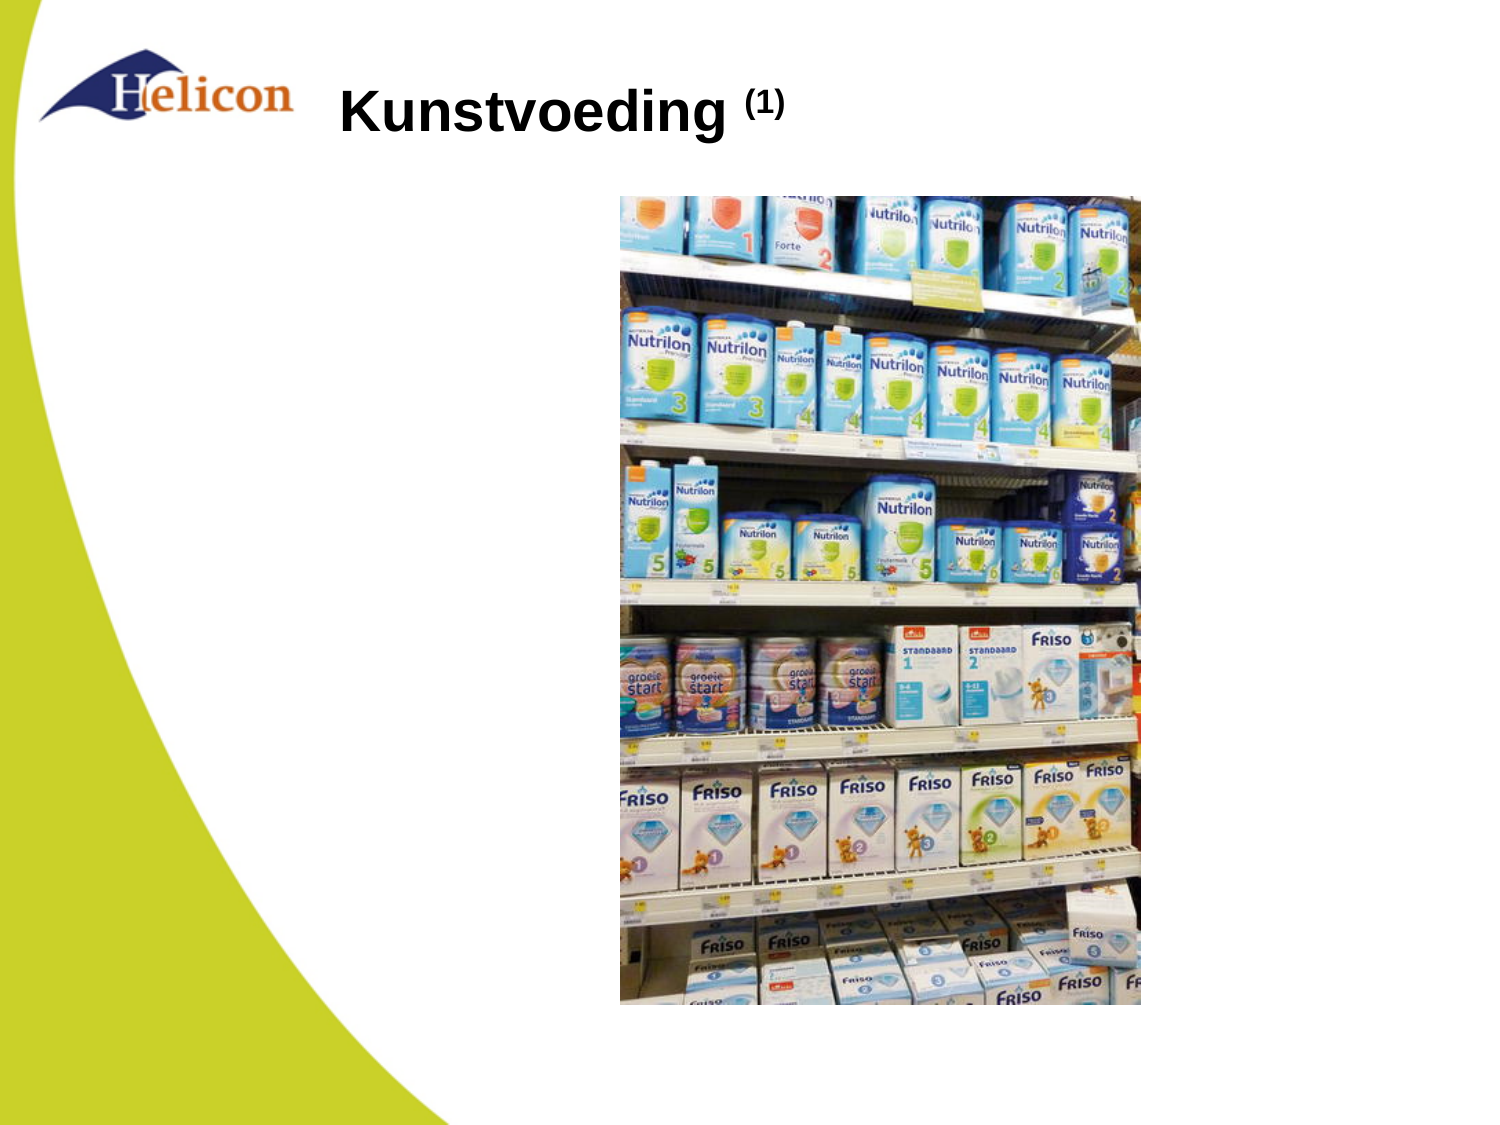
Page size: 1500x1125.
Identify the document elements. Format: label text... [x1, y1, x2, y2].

title Kunstvoeding (1) [324, 54, 1415, 161]
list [620, 196, 1141, 1006]
picture [0, 0, 1500, 1125]
